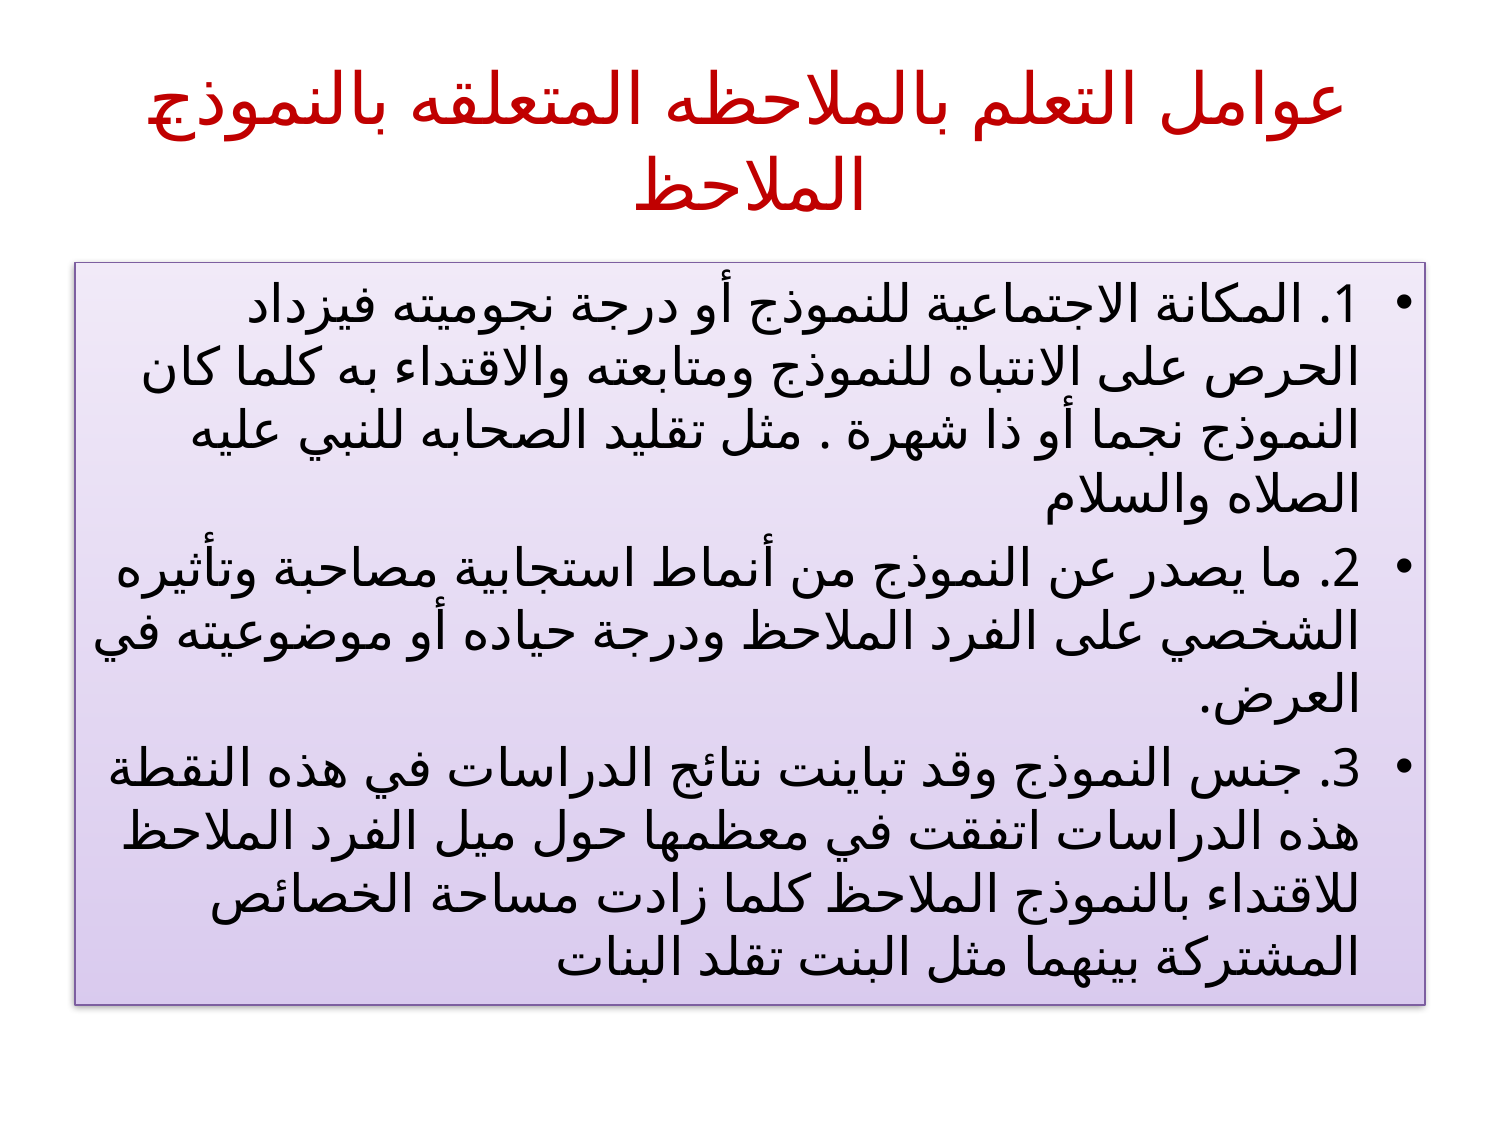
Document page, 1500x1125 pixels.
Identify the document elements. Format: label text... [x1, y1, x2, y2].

title عوامل التعلم بالملاحظه المتعلقه بالنموذج الملاحظ [75, 45, 1425, 233]
list 1. المكانة الاجتماعية للنموذج أو درجة نجوميته فيزداد الحرص على الانتباه للنموذج ومتابعته والاقتداء به كلما كان النموذج نجما أو ذا شهرة . مثل تقليد الصحابه للنبي عليه الصلاه والسلام 2. ما يصدر عن النموذج من أنماط استجابية مصاحبة وتأثيره الشخصي على الفرد الملاحظ ودرجة حياده أو موضوعيته في العرض. 3. جنس النموذج وقد تباينت نتائج الدراسات في هذه النقطة هذه الدراسات اتفقت في معظمها حول ميل الفرد الملاحظ للاقتداء بالنموذج الملاحظ كلما زادت مساحة الخصائص المشتركة بينهما مثل البنت تقلد البنات [74, 262, 1426, 1006]
